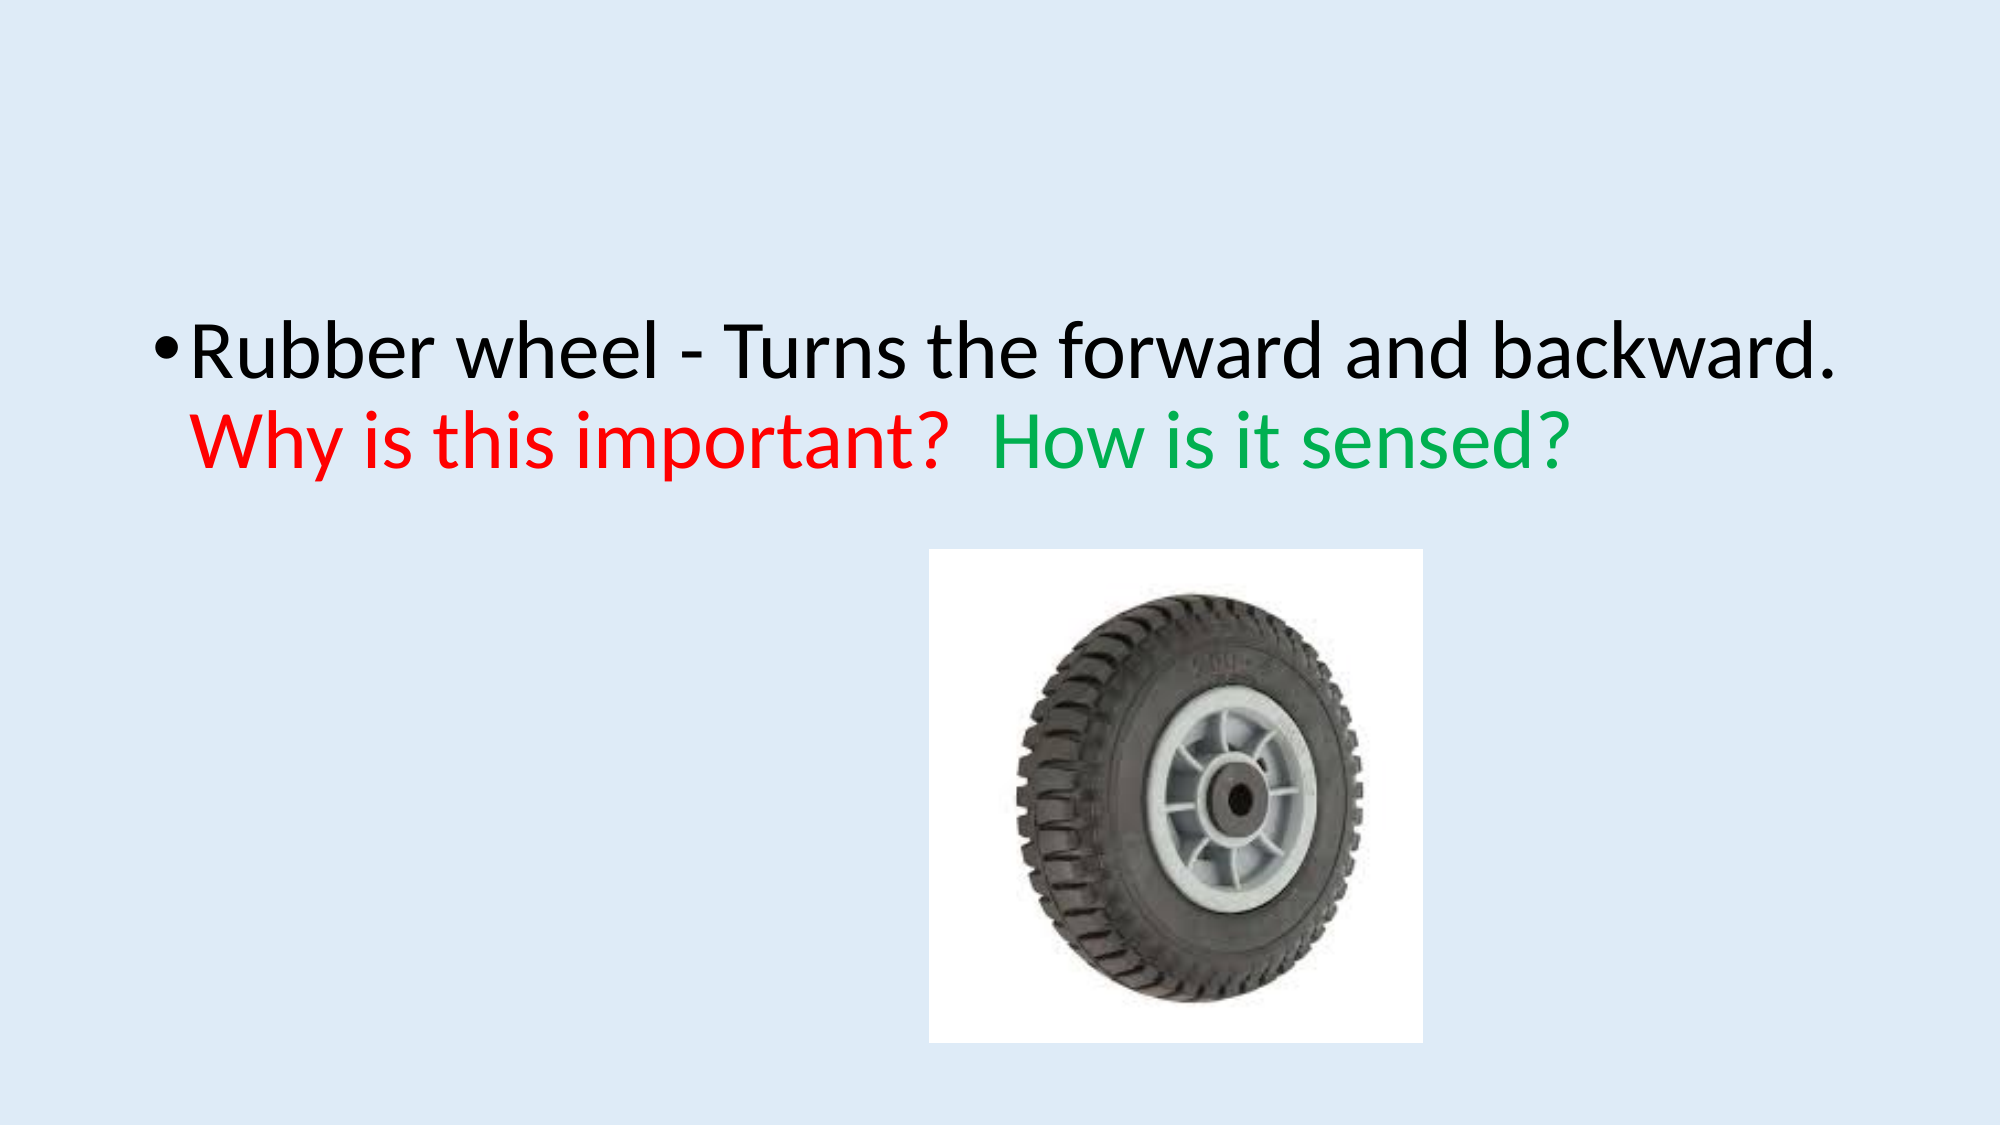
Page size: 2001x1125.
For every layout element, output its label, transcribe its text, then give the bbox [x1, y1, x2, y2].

list Rubber wheel - Turns the forward and backward. Why is this important? How is it sensed? [137, 299, 1863, 1014]
picture [929, 549, 1423, 1043]
